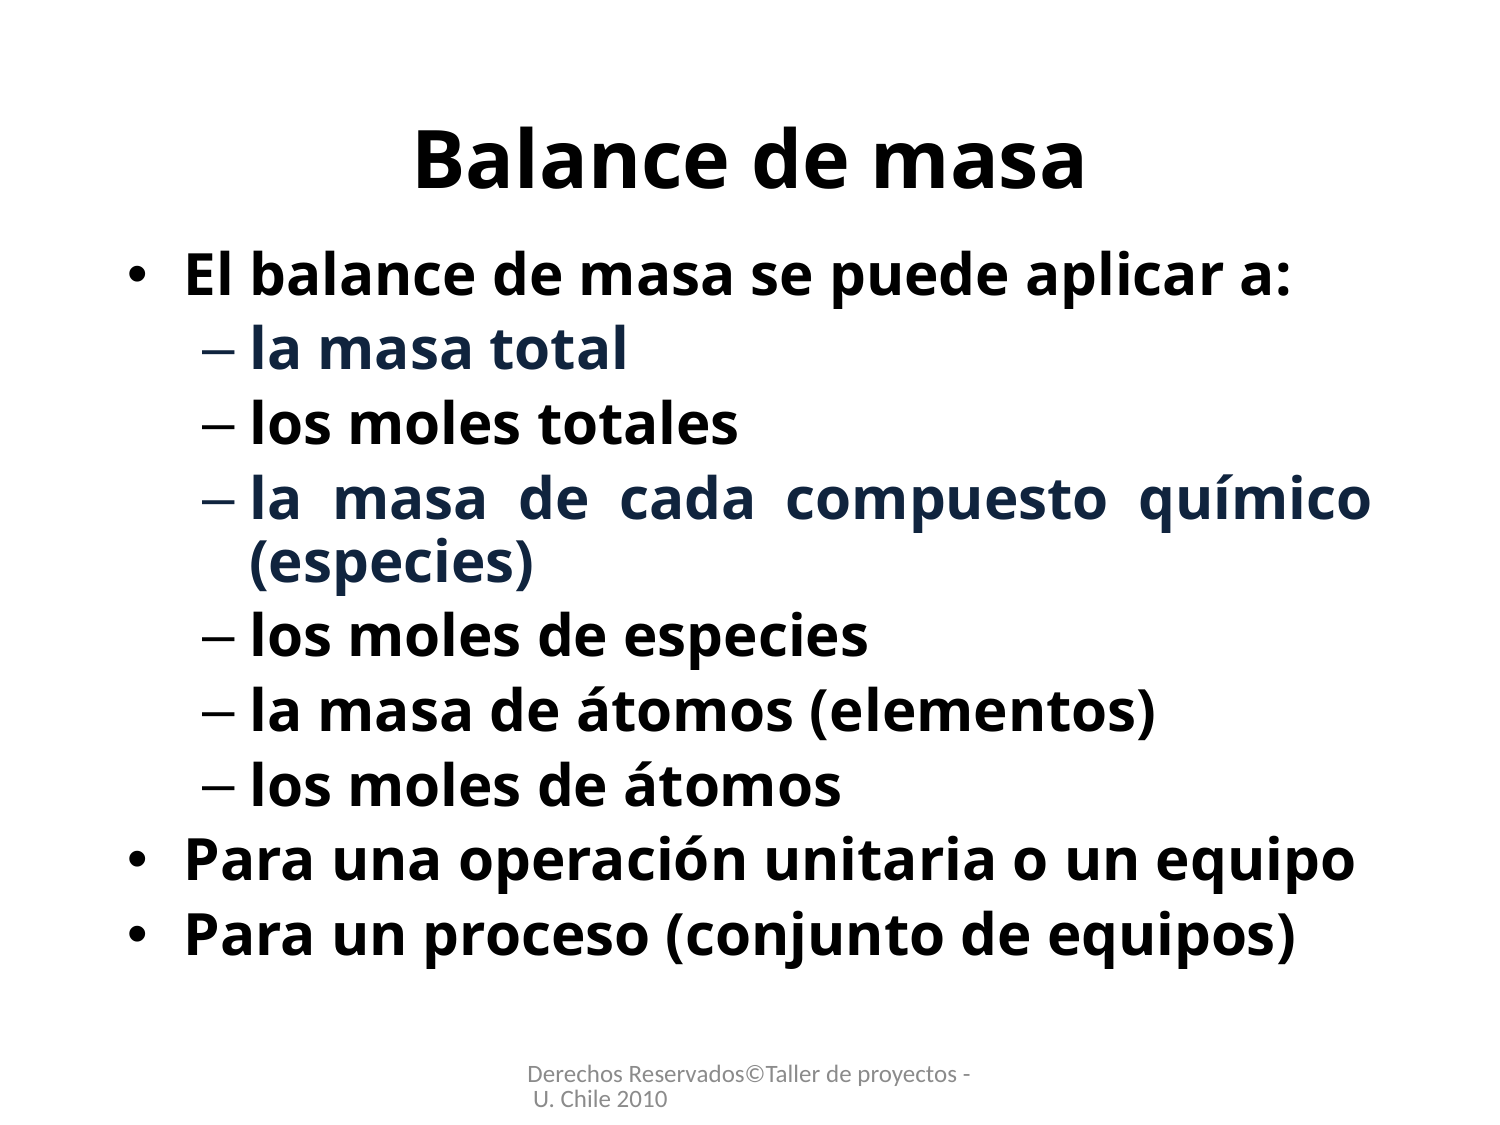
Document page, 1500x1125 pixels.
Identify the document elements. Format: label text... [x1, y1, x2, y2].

footer Derechos Reservados©Taller de proyectos - U. Chile 2010 [512, 1042, 988, 1103]
title Balance de masa [112, 99, 1388, 213]
list El balance de masa se puede aplicar a: la masa total los moles totales la masa de cada compuesto químico (especies) los moles de especies la masa de átomos (elementos) los moles de átomos Para una operación unitaria o un equipo Para un proceso (conjunto de equipos) [112, 237, 1388, 1000]
